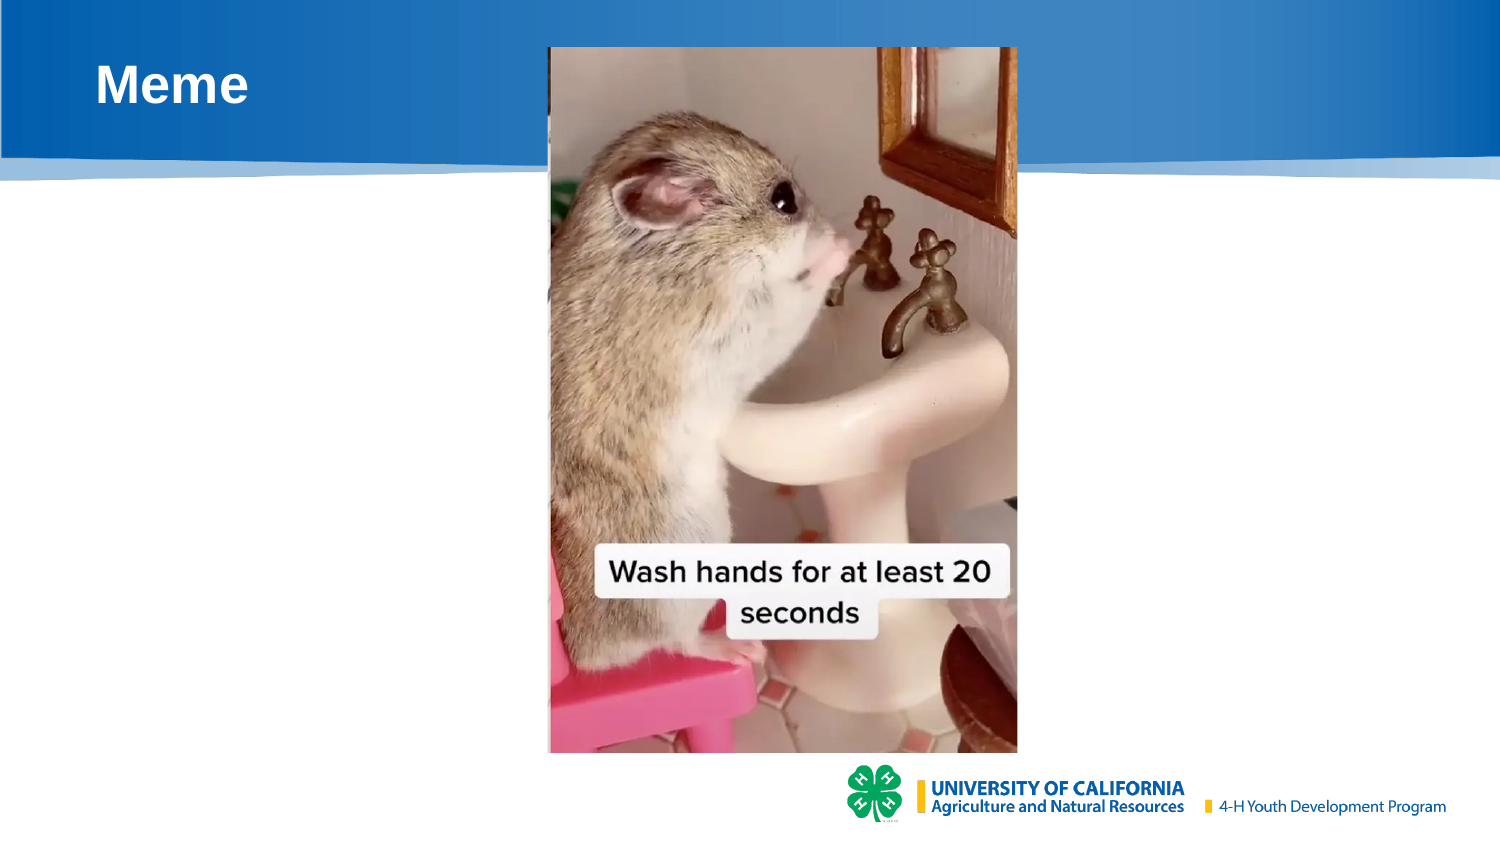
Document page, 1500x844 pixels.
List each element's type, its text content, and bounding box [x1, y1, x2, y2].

picture [0, 0, 1500, 753]
picture [844, 760, 1451, 825]
title Meme [84, 38, 1416, 133]
